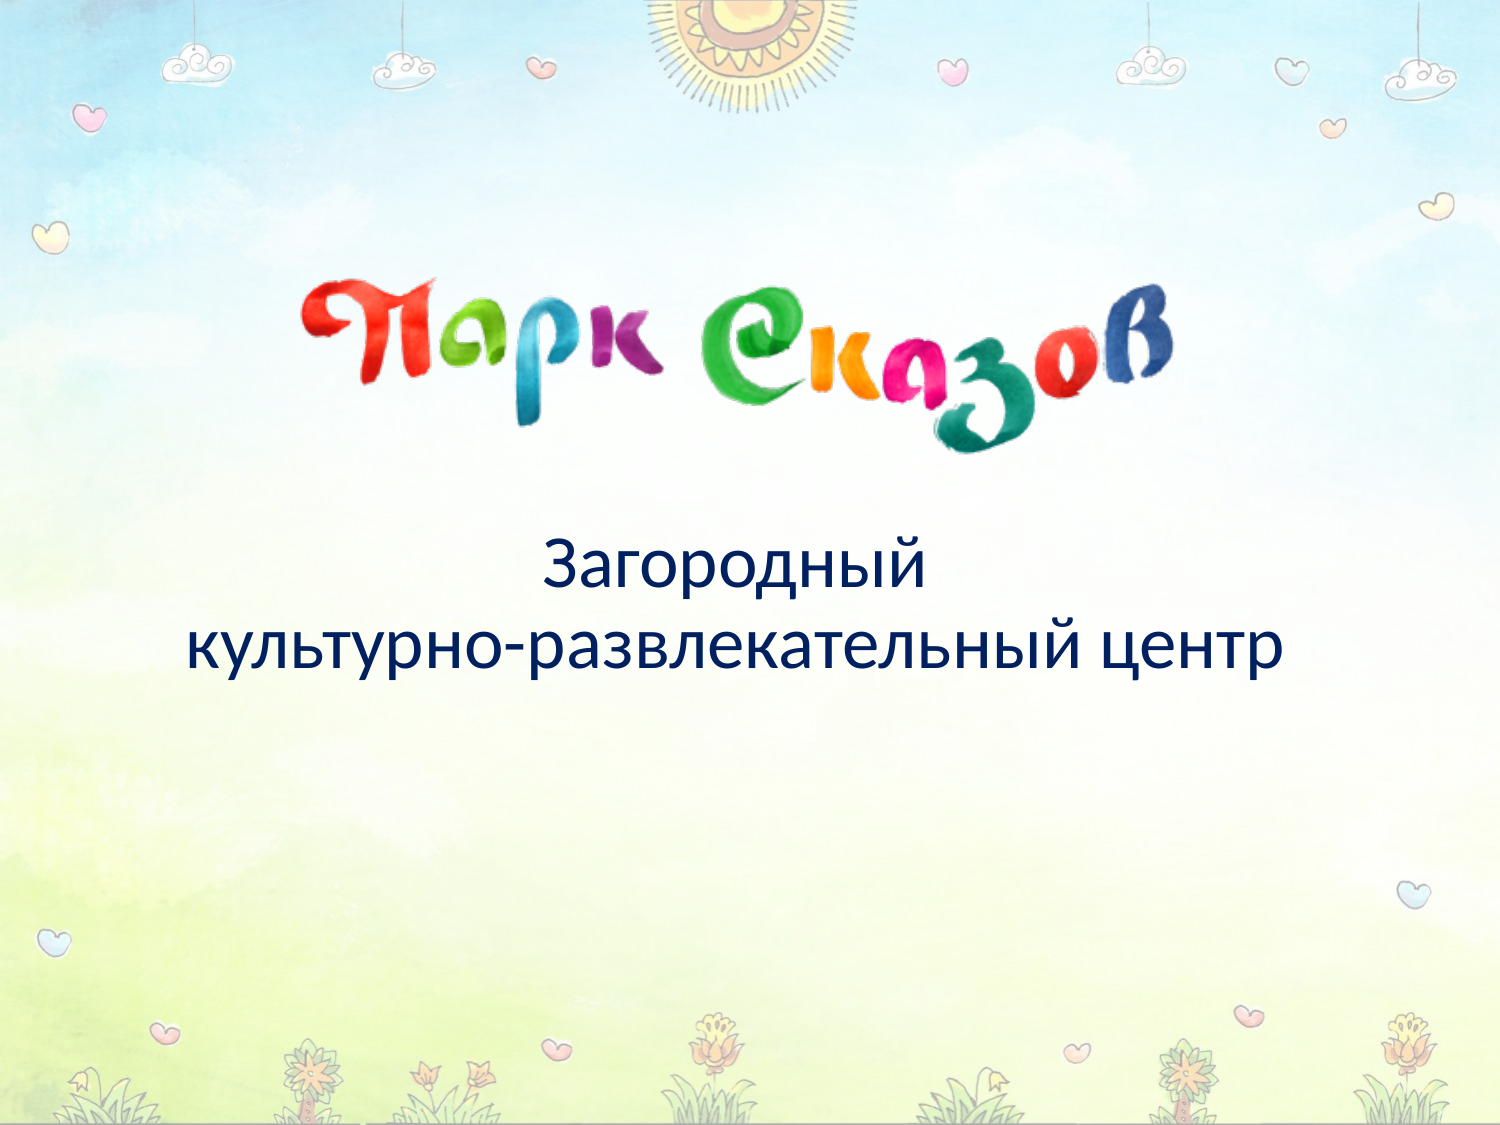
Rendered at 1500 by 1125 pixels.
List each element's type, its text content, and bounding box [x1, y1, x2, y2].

picture [277, 231, 1210, 481]
text_box Загородный культурно-развлекательный центр [29, 527, 1459, 681]
